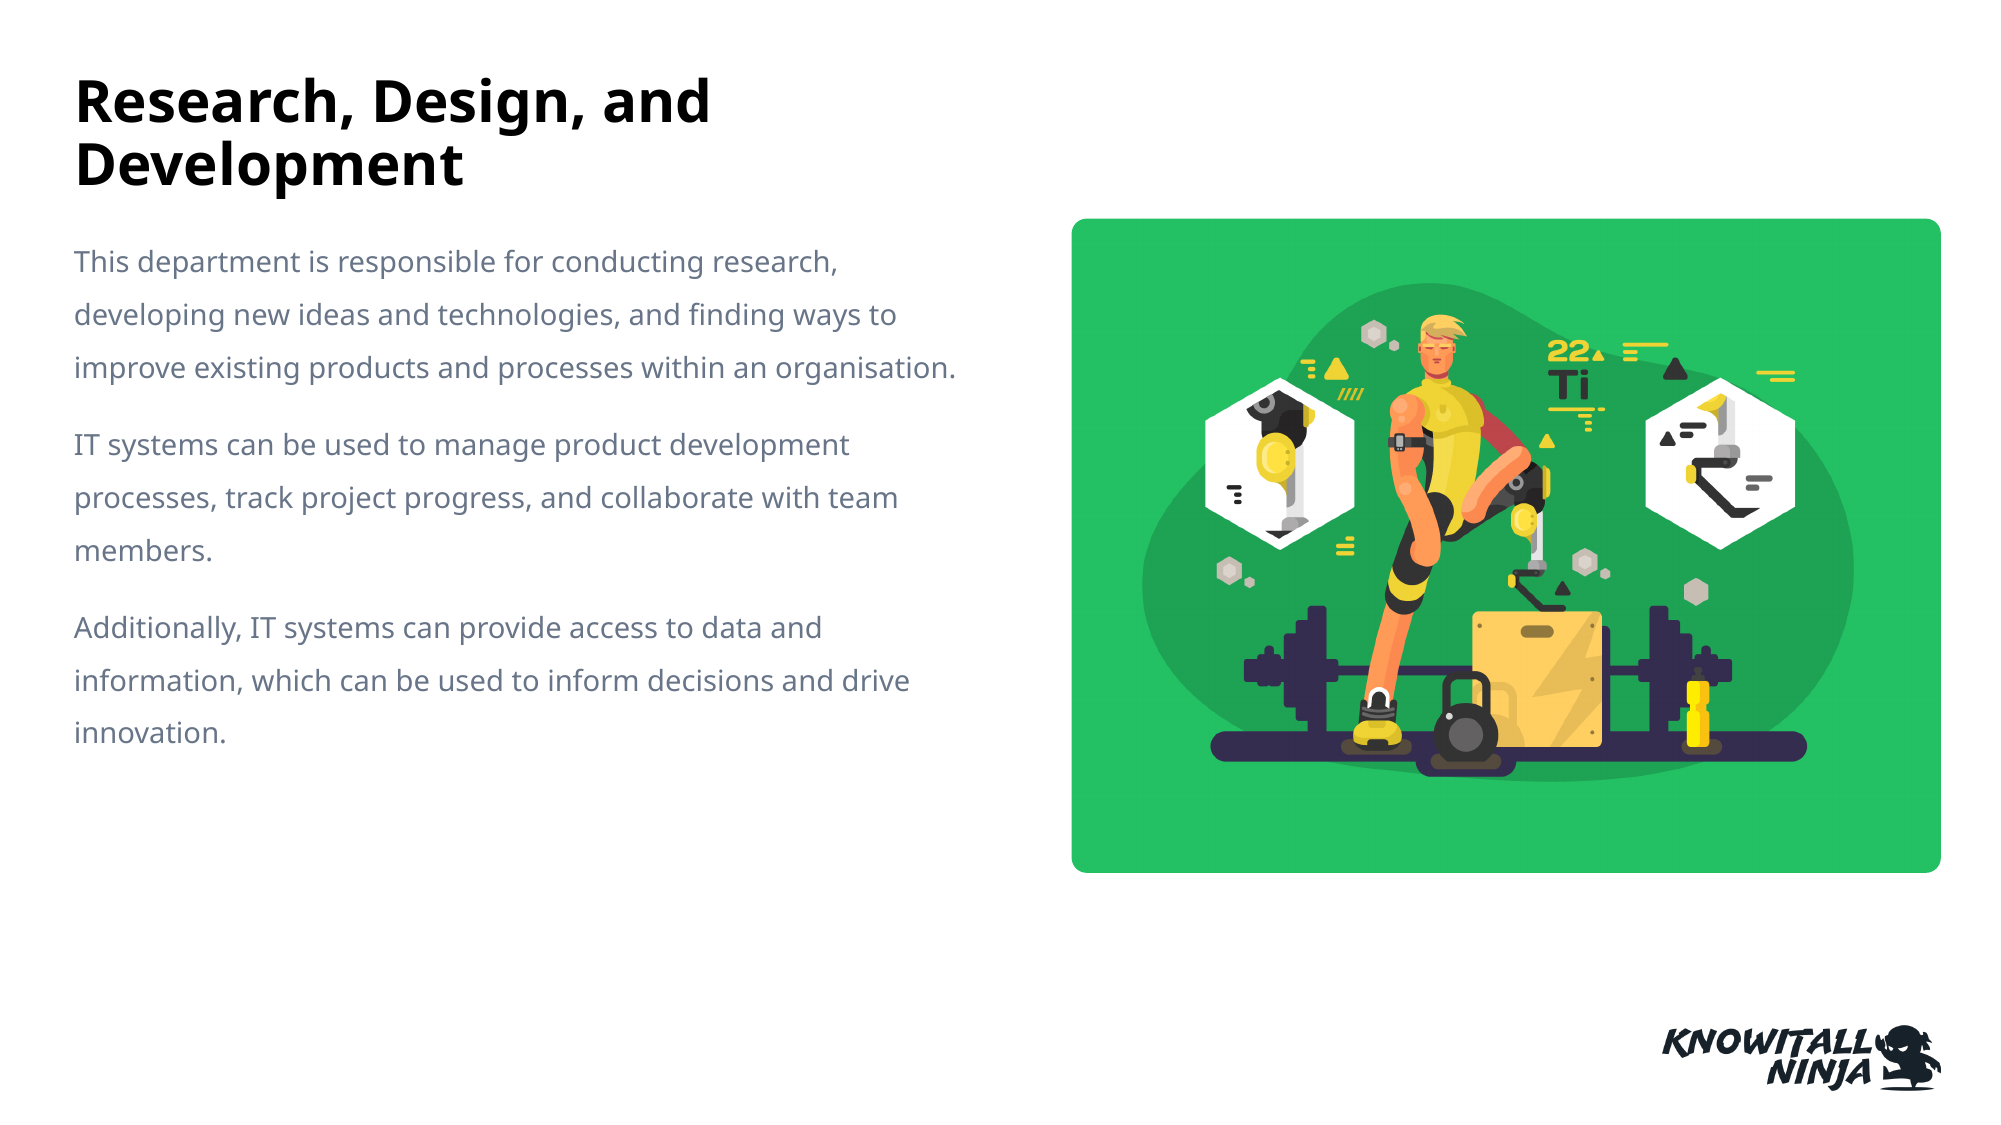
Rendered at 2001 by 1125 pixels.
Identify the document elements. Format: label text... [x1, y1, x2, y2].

title Research, Design, and Development [59, 117, 1000, 206]
picture [1662, 1025, 1941, 1091]
picture [1071, 218, 1942, 874]
list This department is responsible for conducting research, developing new ideas and technologies, and finding ways to improve existing products and processes within an organisation. IT systems can be used to manage product development processes, track project progress, and collaborate with team members. Additionally, IT systems can provide access to data and information, which can be used to inform decisions and drive innovation. [59, 218, 1000, 1091]
